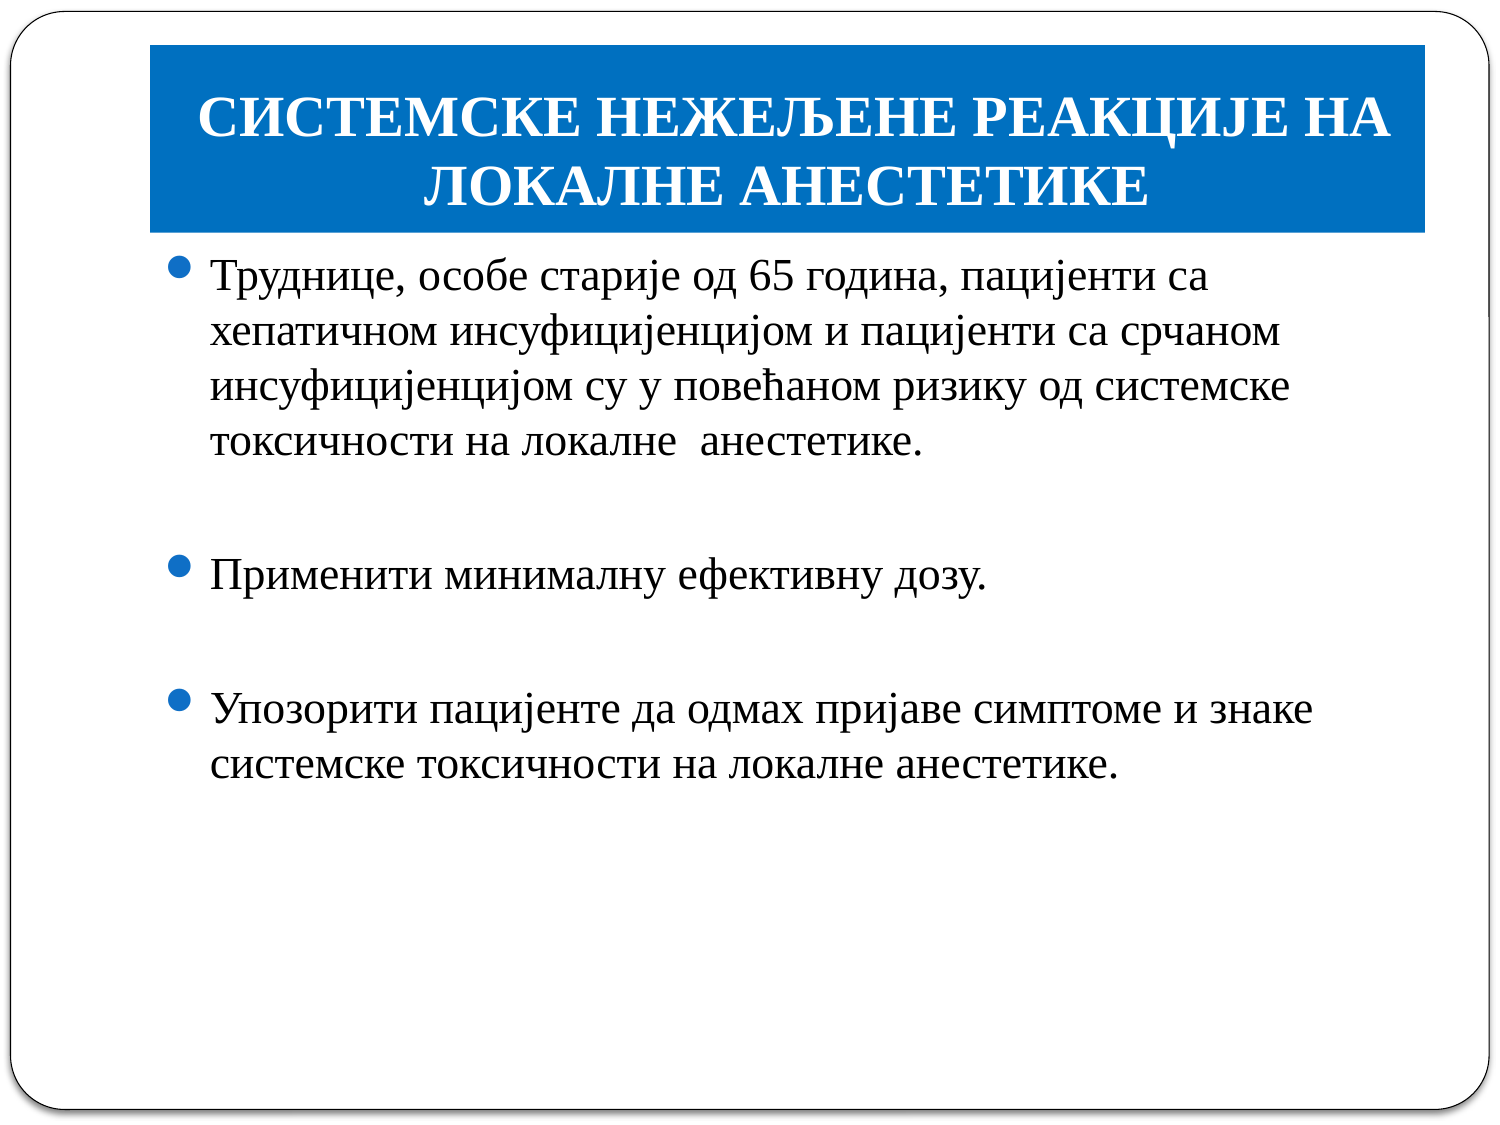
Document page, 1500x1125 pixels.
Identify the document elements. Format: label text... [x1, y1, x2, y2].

list Труднице, особе старије од 65 година, пацијенти са хепатичном инсуфицијенцијом и пацијенти са срчаном инсуфицијенцијом су у повећаном ризику од системске токсичности на локалне анестетике. Применити минималну ефективну дозу. Упозорити пацијенте да одмах пријаве симптоме и знаке системске токсичности на локалне анестетике. [150, 237, 1425, 988]
title СИСТЕМСКЕ НЕЖЕЉЕНЕ РЕАКЦИЈЕ НА ЛОКАЛНЕ АНЕСТЕТИКЕ [150, 45, 1425, 233]
